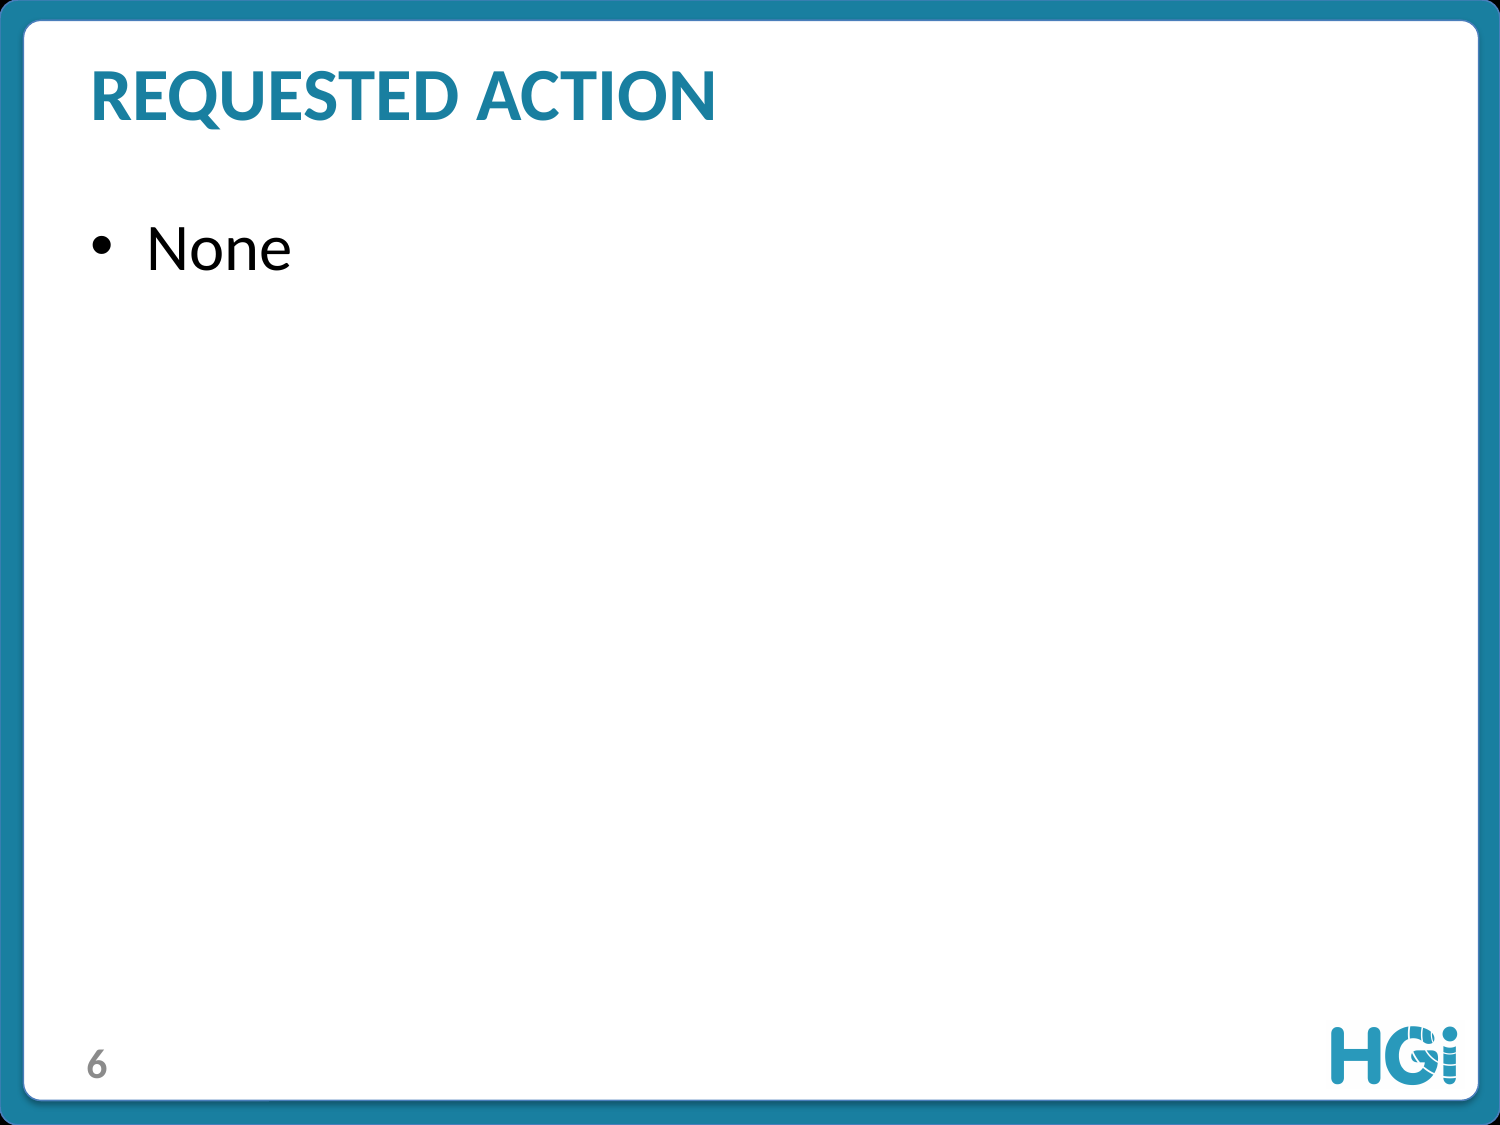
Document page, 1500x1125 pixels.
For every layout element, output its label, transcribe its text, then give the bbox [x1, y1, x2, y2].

picture [1326, 1020, 1465, 1089]
text_box None [74, 196, 1447, 1018]
title Requested action [75, 45, 1425, 196]
